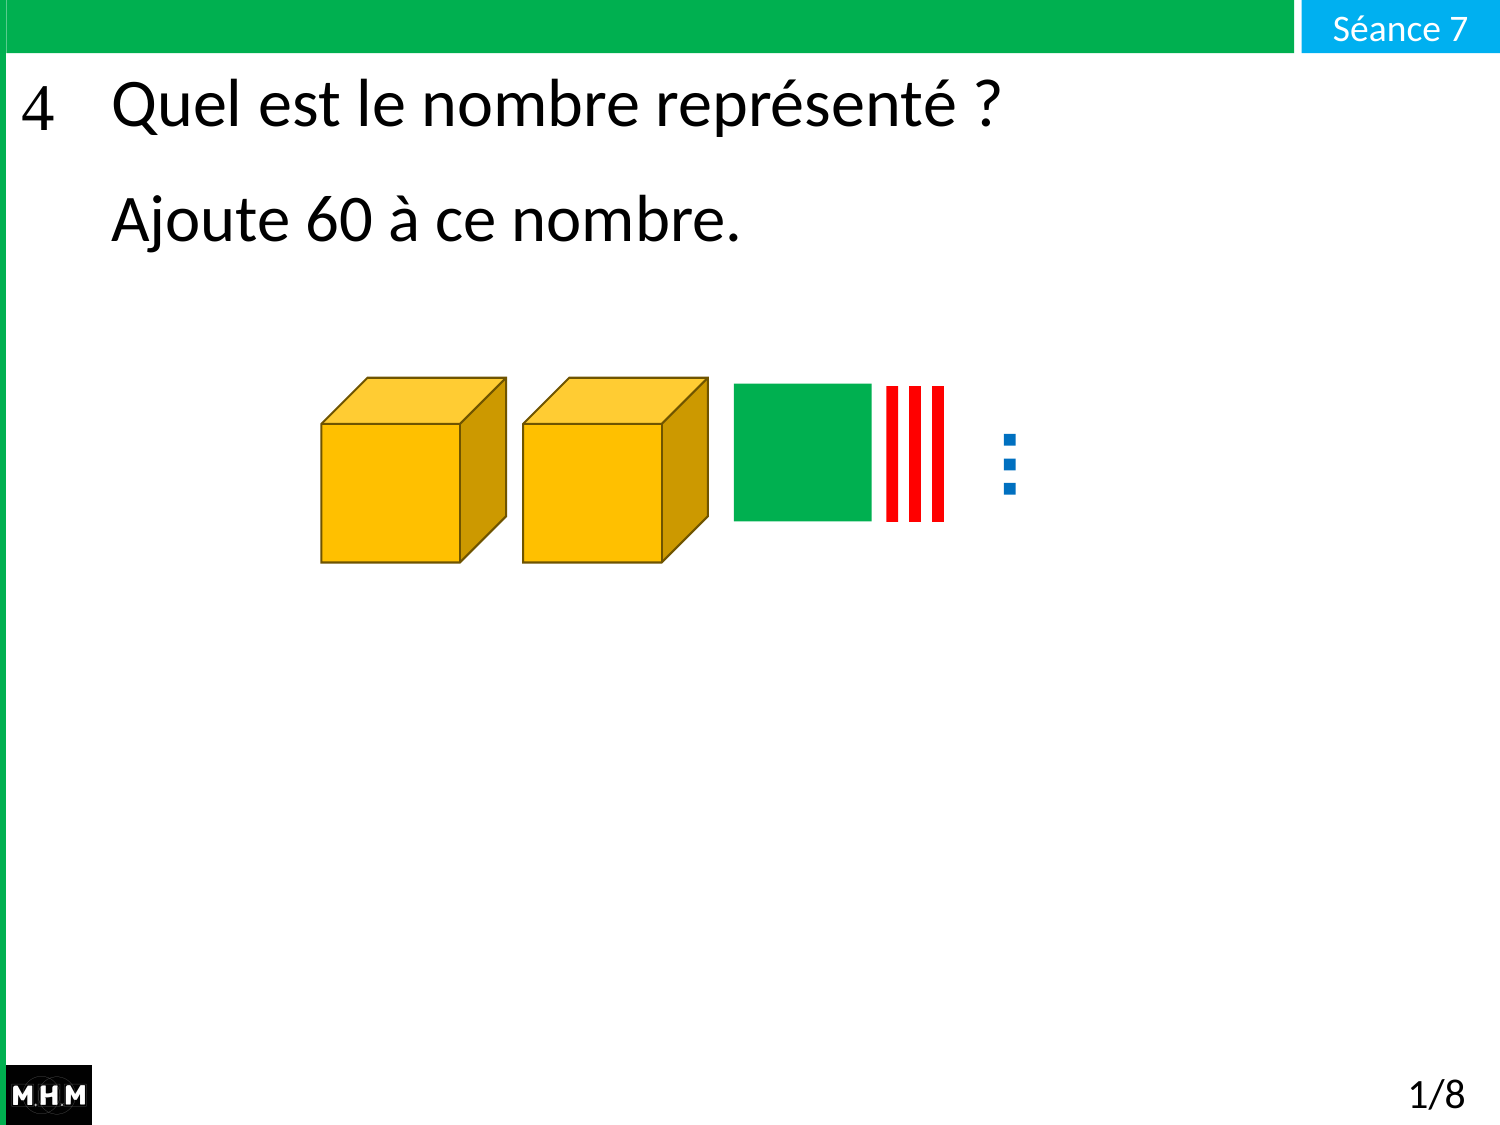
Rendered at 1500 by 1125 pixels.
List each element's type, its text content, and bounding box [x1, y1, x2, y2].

text_box [1003, 433, 1017, 447]
list 1/8 [1373, 1064, 1500, 1125]
text_box [885, 385, 899, 523]
text_box [1003, 482, 1017, 496]
text_box Ajoute 60 à ce nombre. [96, 167, 869, 262]
text_box [1003, 458, 1017, 472]
text_box [733, 383, 873, 522]
text_box [522, 376, 709, 564]
picture [6, 1065, 92, 1125]
title Quel est le nombre représenté ? [96, 60, 1391, 150]
text_box [908, 385, 922, 523]
text_box [320, 376, 508, 564]
text_box [931, 385, 945, 523]
